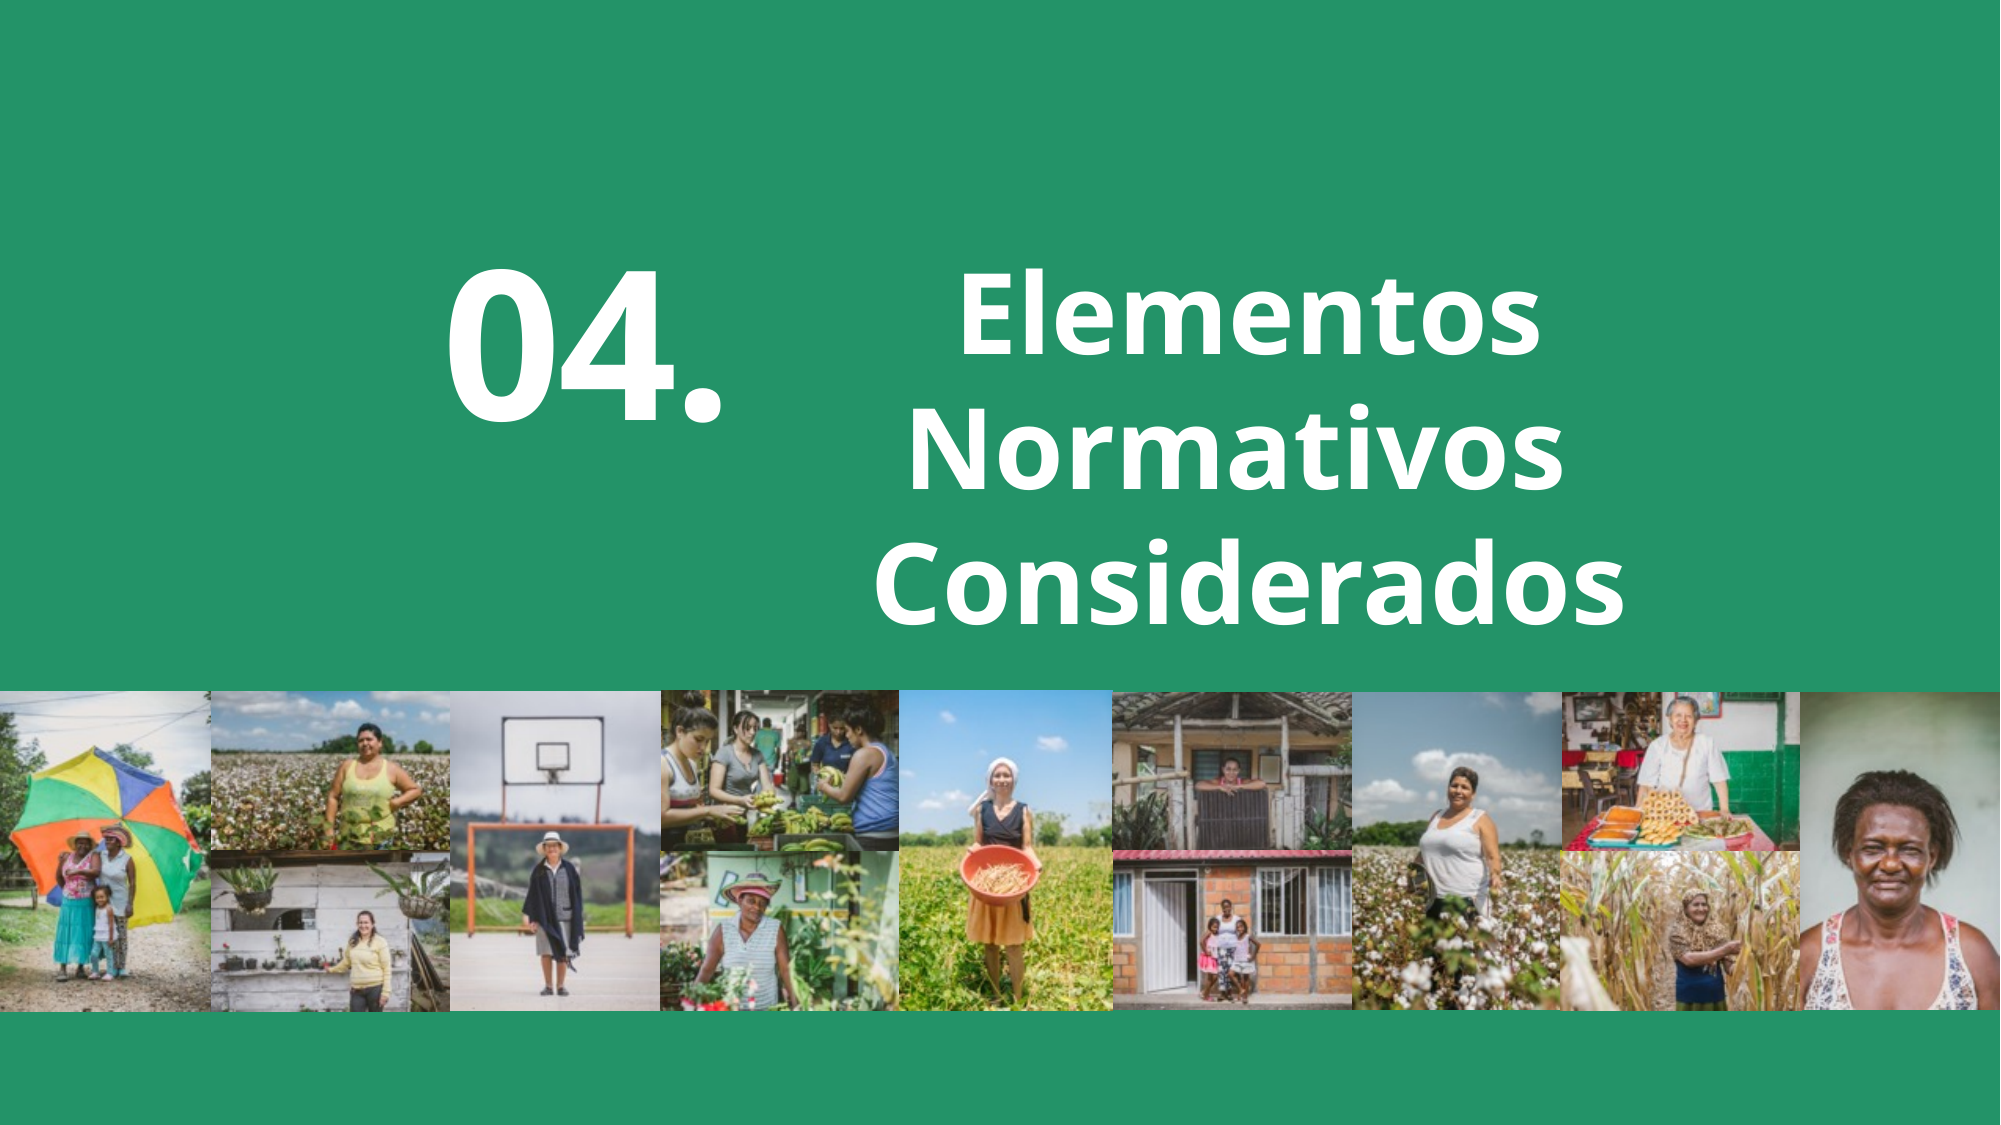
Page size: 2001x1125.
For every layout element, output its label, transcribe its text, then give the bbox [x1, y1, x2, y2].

text_box Elementos Normativos Considerados [820, 234, 1679, 655]
text_box 04. [427, 205, 748, 470]
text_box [0, 690, 2000, 1012]
